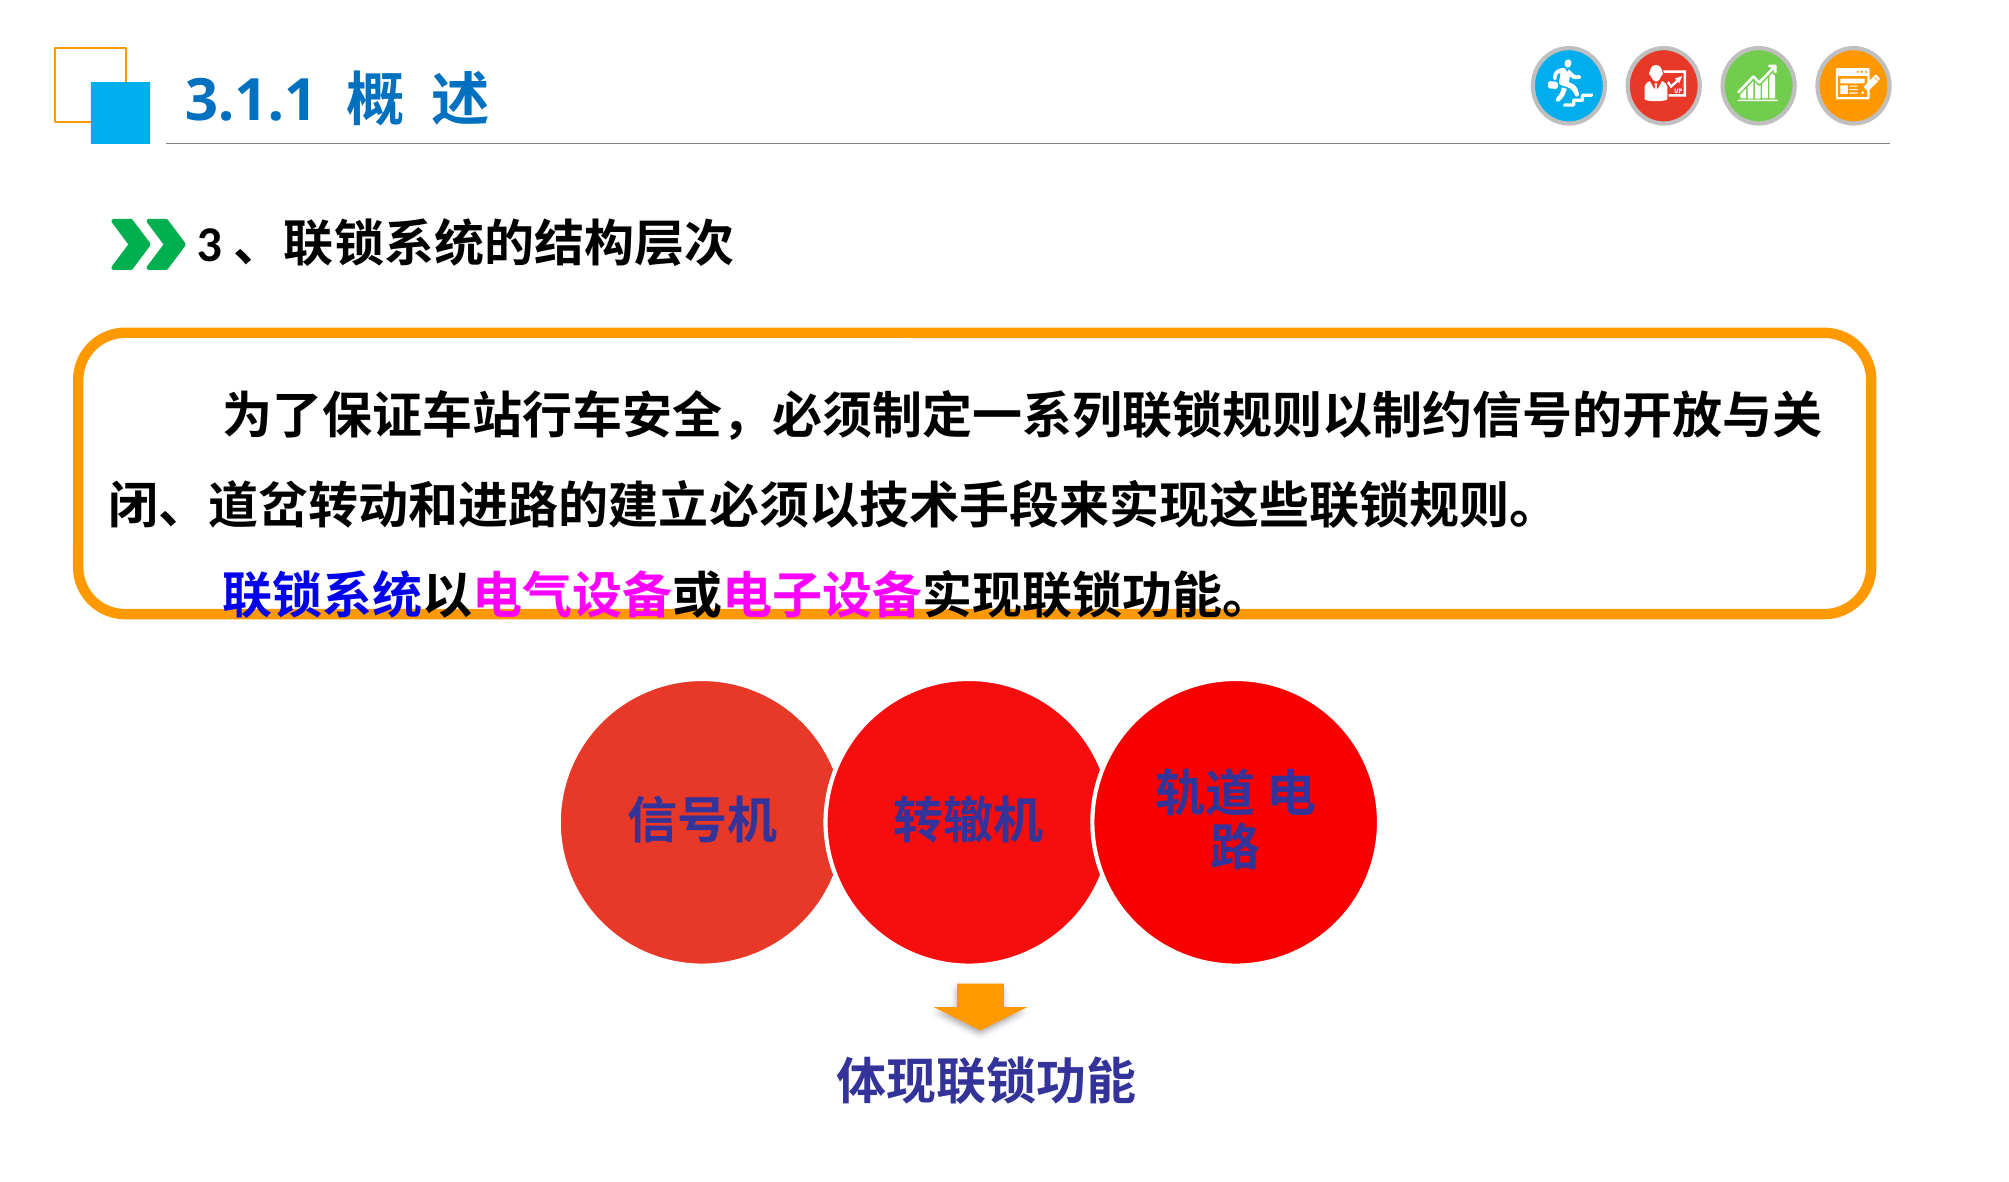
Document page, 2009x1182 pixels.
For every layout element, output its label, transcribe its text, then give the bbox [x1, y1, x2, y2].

text_box 3.1.1 概 述 [164, 51, 511, 142]
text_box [558, 678, 824, 966]
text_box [113, 203, 748, 280]
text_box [1092, 678, 1380, 966]
text_box 体现联锁功能 [816, 1042, 1157, 1117]
text_box [931, 981, 1030, 1033]
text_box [77, 332, 1872, 633]
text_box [825, 678, 1091, 966]
